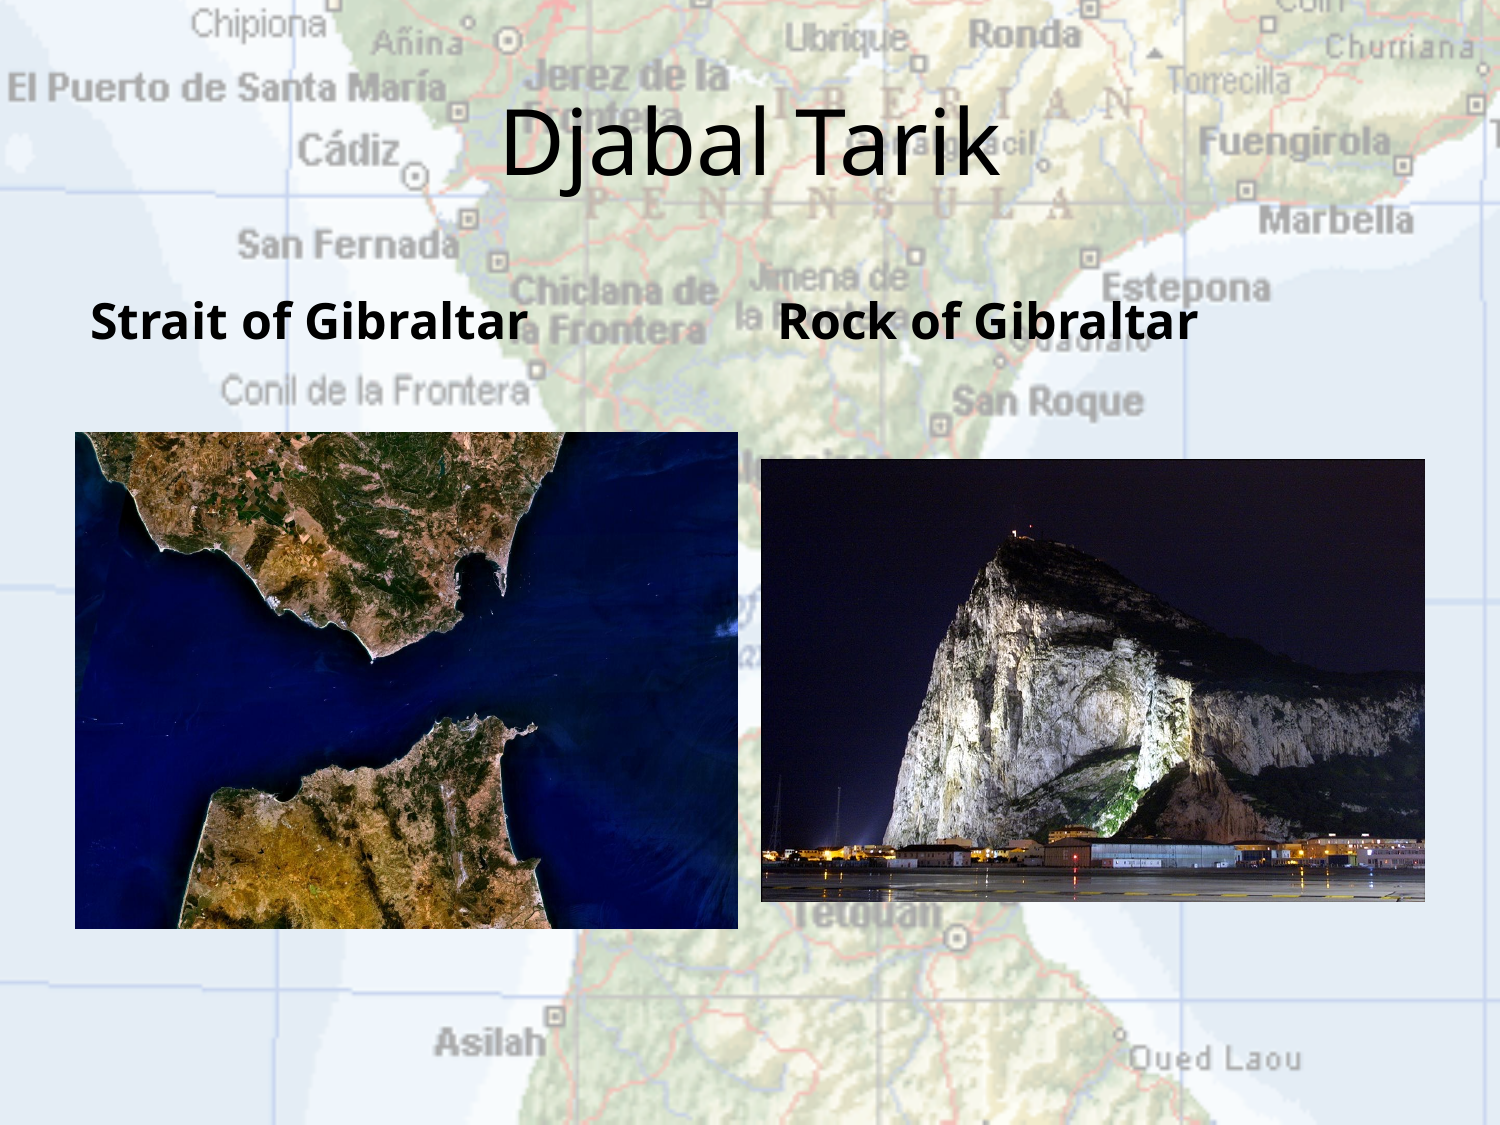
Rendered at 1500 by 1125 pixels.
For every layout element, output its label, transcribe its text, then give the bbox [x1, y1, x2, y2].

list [74, 432, 738, 930]
list Strait of Gibraltar [75, 251, 738, 357]
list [761, 459, 1426, 903]
title Djabal Tarik [75, 45, 1425, 233]
list Rock of Gibraltar [761, 251, 1425, 357]
